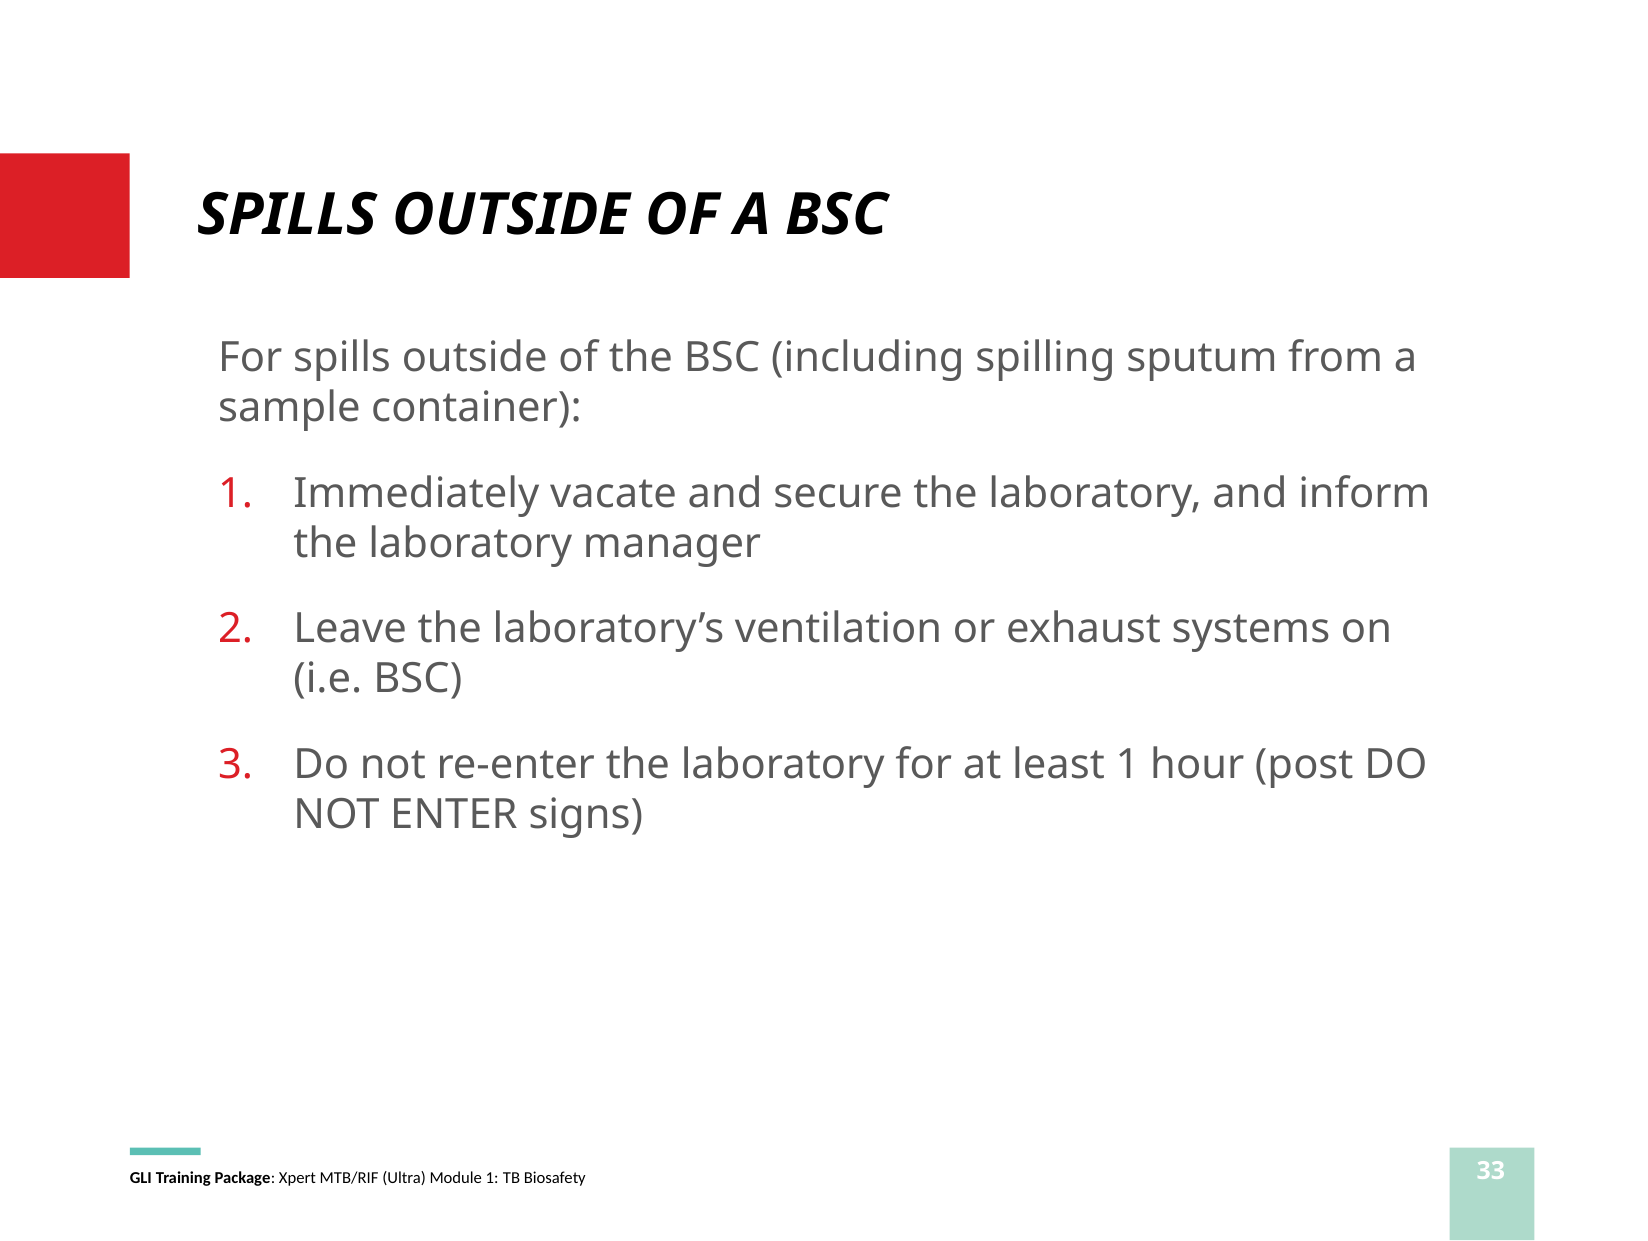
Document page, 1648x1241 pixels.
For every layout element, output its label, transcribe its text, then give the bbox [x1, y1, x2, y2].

list For spills outside of the BSC (including spilling sputum from a sample container): Immediately vacate and secure the laboratory, and inform the laboratory manager Leave the laboratory’s ventilation or exhaust systems on (i.e. BSC) Do not re-enter the laboratory for at least 1 hour (post DO NOT ENTER signs) [197, 330, 1450, 1087]
title SPILLS OUTSIDE OF A BSC [197, 153, 1450, 278]
